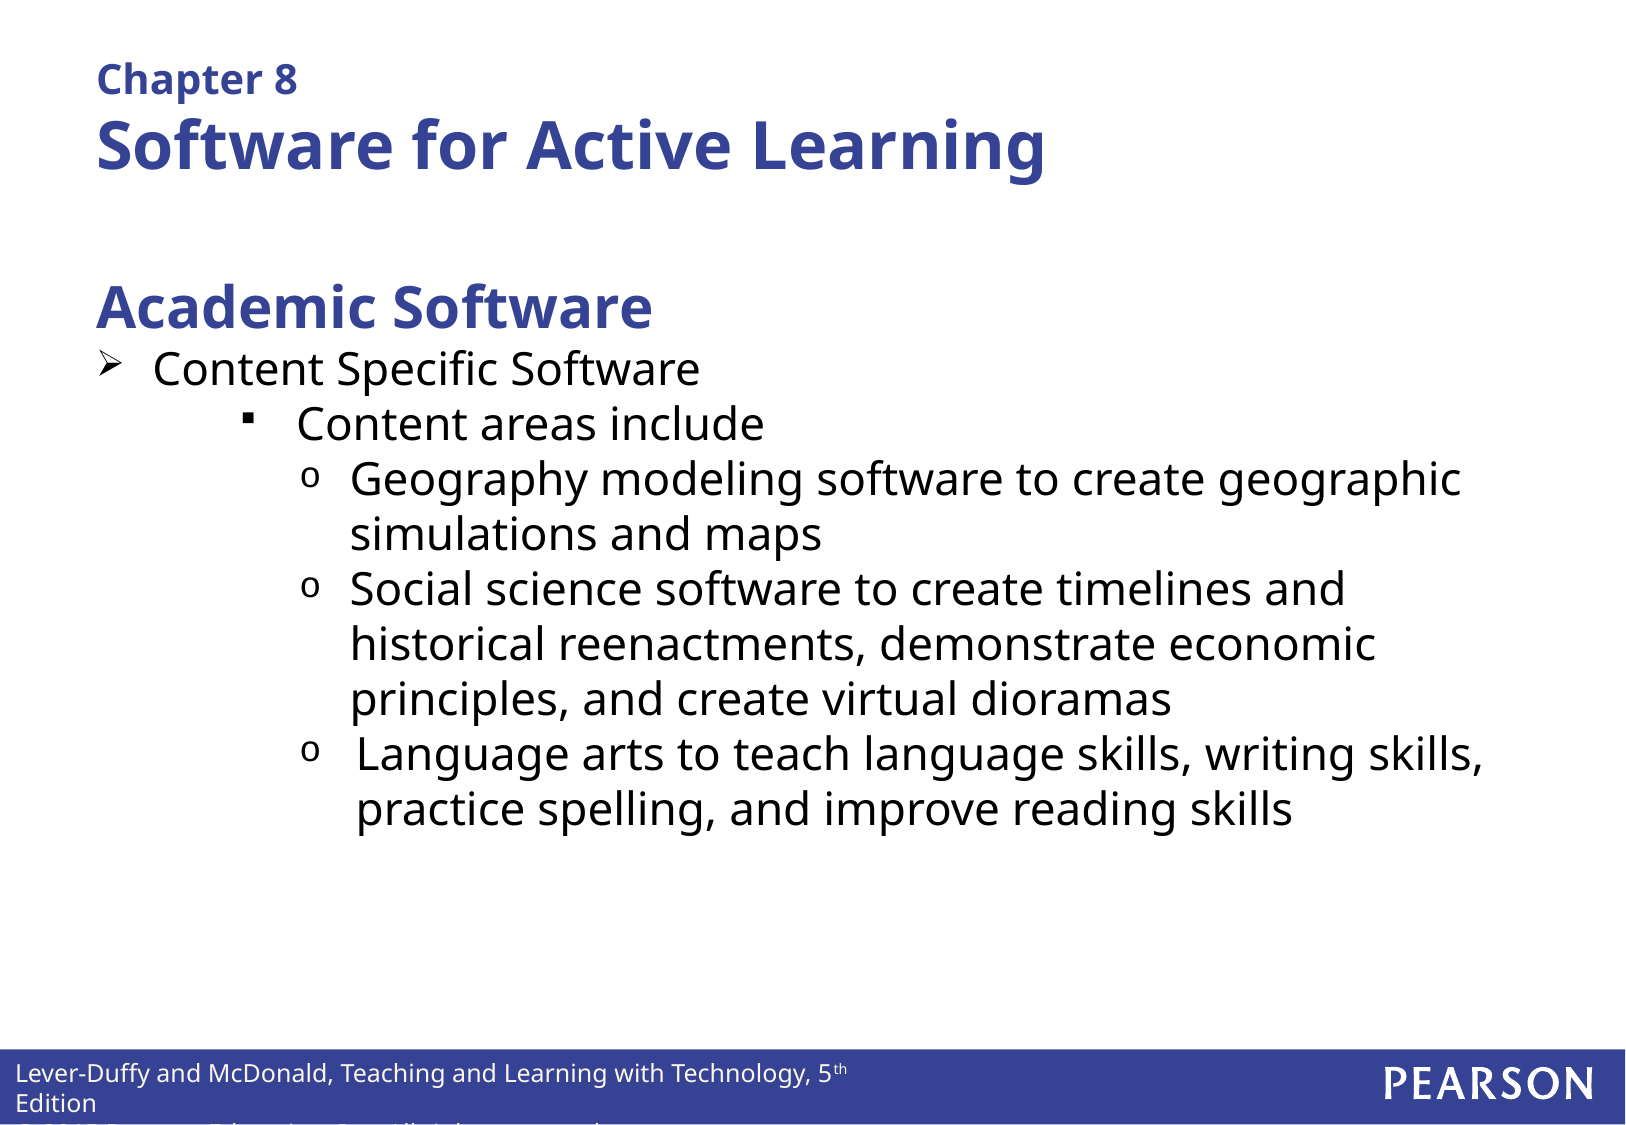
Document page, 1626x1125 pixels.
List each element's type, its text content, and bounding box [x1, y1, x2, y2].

list Academic Software Content Specific Software Content areas include Geography modeling software to create geographic simulations and maps Social science software to create timelines and historical reenactments, demonstrate economic principles, and create virtual dioramas Language arts to teach language skills, writing skills, practice spelling, and improve reading skills [81, 262, 1544, 1005]
title Chapter 8 Software for Active Learning [81, 45, 1544, 233]
